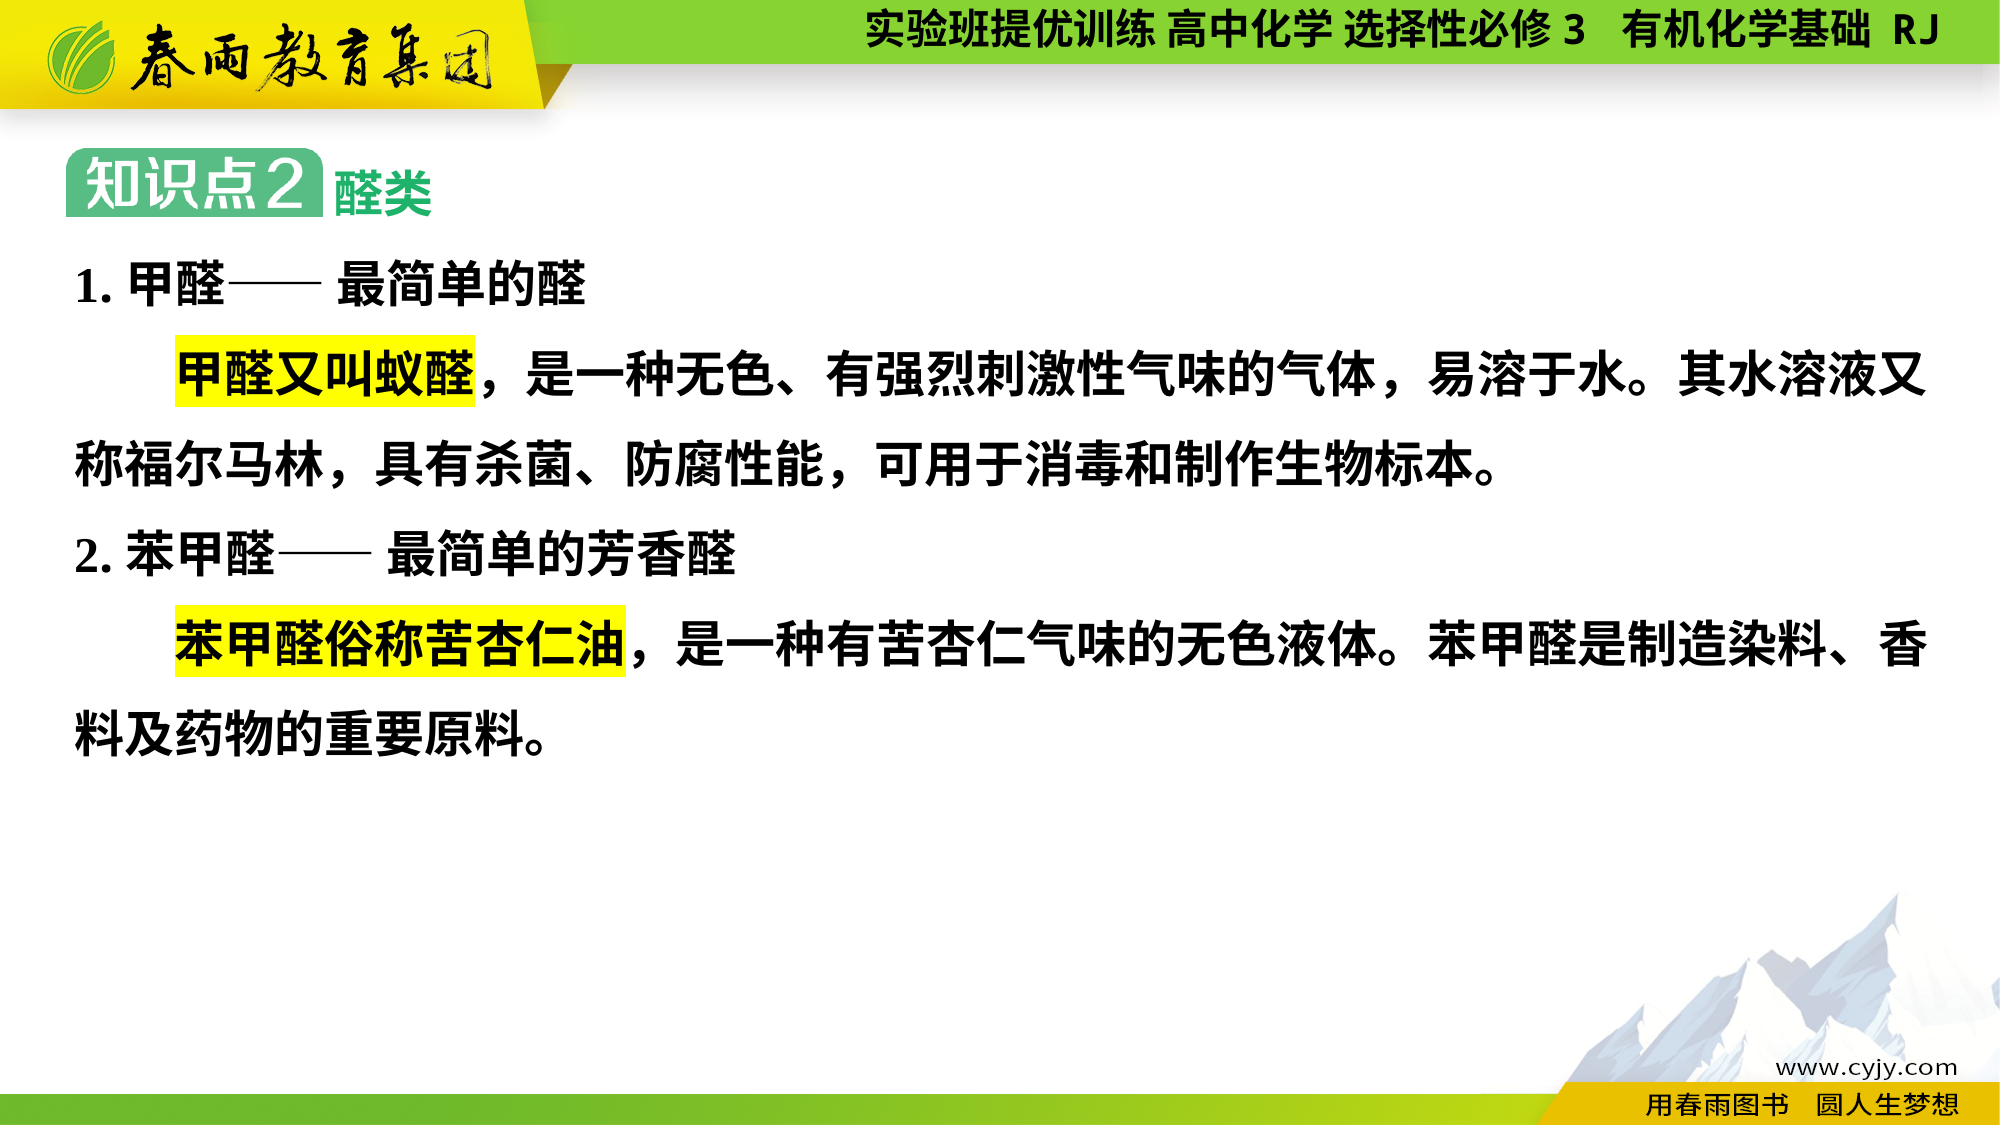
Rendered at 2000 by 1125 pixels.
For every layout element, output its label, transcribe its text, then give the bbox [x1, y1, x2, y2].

list 醛类 1.甲醛—— 最简单的醛 甲醛又叫蚁醛，是一种无色、有强烈刺激性气味的气体，易溶于水。其水溶液又称福尔马林，具有杀菌、防腐性能，可用于消毒和制作生物标本。 2.苯甲醛—— 最简单的芳香醛 苯甲醛俗称苦杏仁油，是一种有苦杏仁气味的无色液体。苯甲醛是制造染料、香料及药物的重要原料。 [59, 125, 1944, 766]
picture [0, 0, 2000, 1125]
